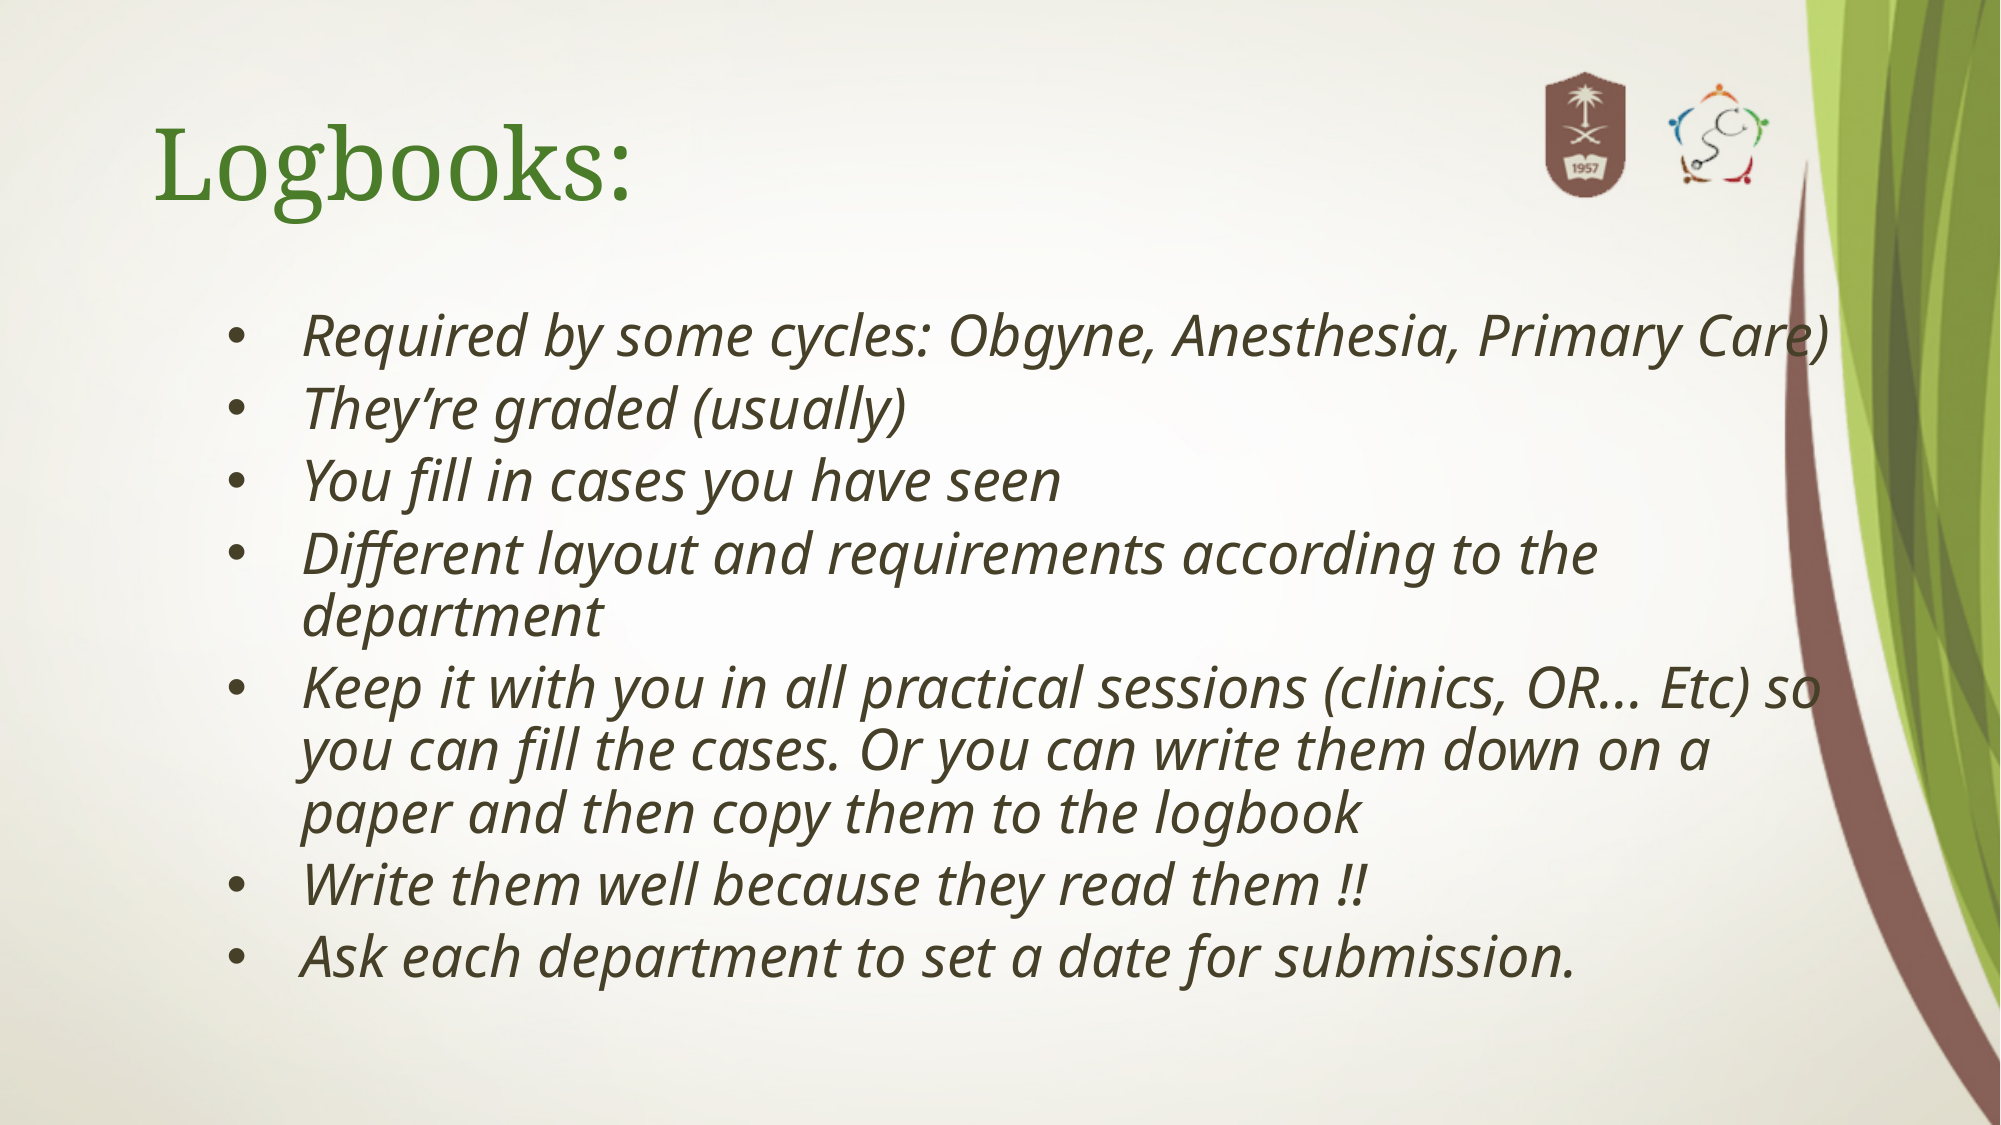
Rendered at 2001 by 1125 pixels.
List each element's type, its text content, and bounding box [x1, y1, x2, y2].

picture [0, 0, 2001, 1125]
list Required by some cycles: Obgyne, Anesthesia, Primary Care) They’re graded (usually) You fill in cases you have seen Different layout and requirements according to the department Keep it with you in all practical sessions (clinics, OR... Etc) so you can fill the cases. Or you can write them down on a paper and then copy them to the logbook Write them well because they read them !! Ask each department to set a date for submission. [137, 299, 1863, 1014]
title Logbooks: [137, 59, 1863, 278]
